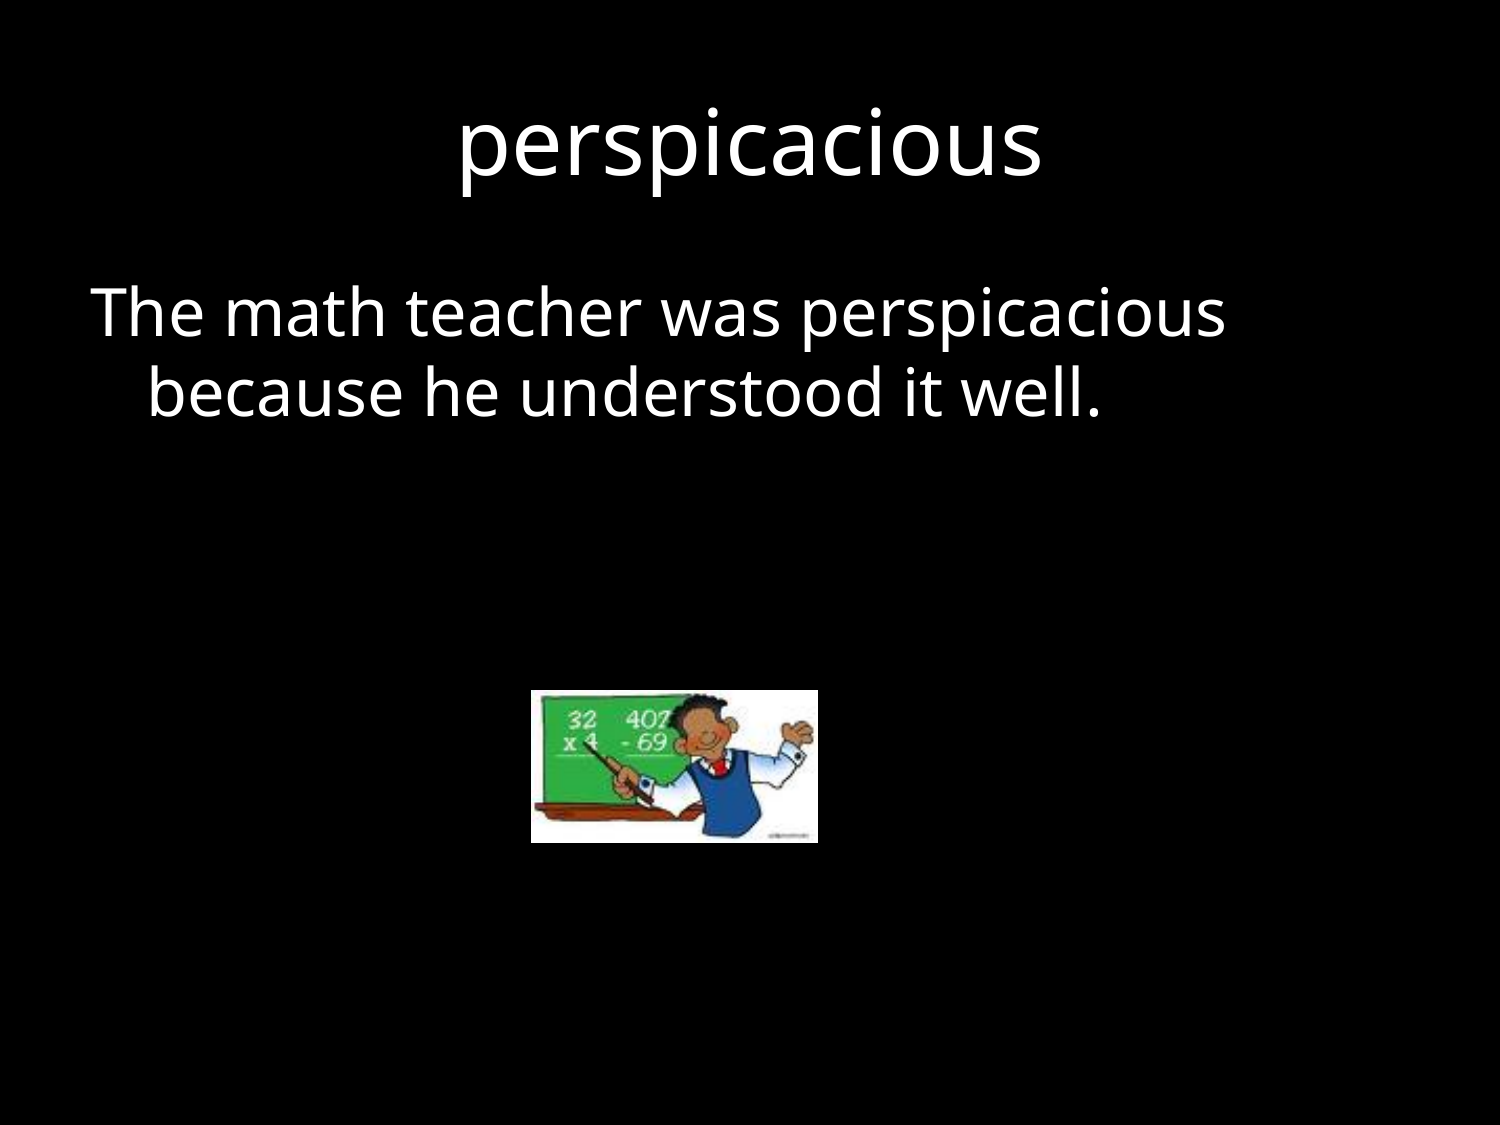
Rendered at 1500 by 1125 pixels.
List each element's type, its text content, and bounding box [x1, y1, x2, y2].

title perspicacious [75, 45, 1425, 233]
picture [531, 690, 818, 843]
list The math teacher was perspicacious because he understood it well. [75, 262, 1425, 1005]
